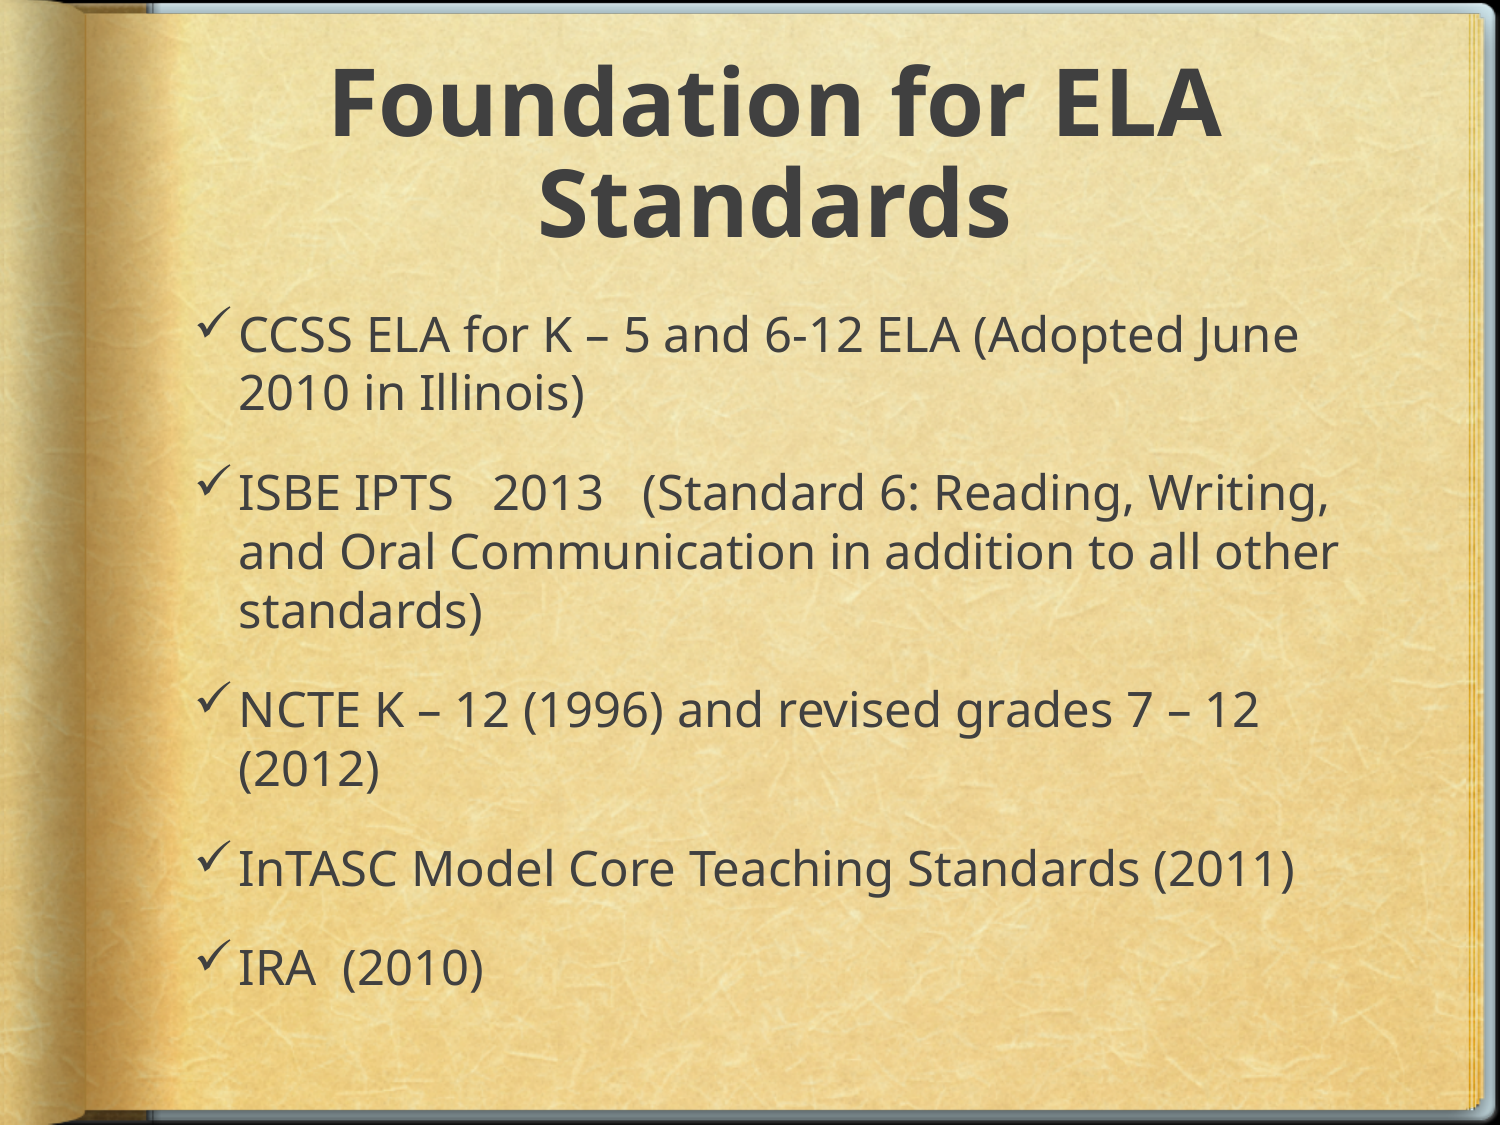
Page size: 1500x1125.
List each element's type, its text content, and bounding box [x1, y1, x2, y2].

picture [0, 0, 1500, 1125]
title Foundation for ELA Standards [178, 45, 1372, 265]
list CCSS ELA for K – 5 and 6-12 ELA (Adopted June 2010 in Illinois) ISBE IPTS 2013 (Standard 6: Reading, Writing, and Oral Communication in addition to all other standards) NCTE K – 12 (1996) and revised grades 7 – 12 (2012) InTASC Model Core Teaching Standards (2011) IRA (2010) [178, 295, 1372, 1005]
